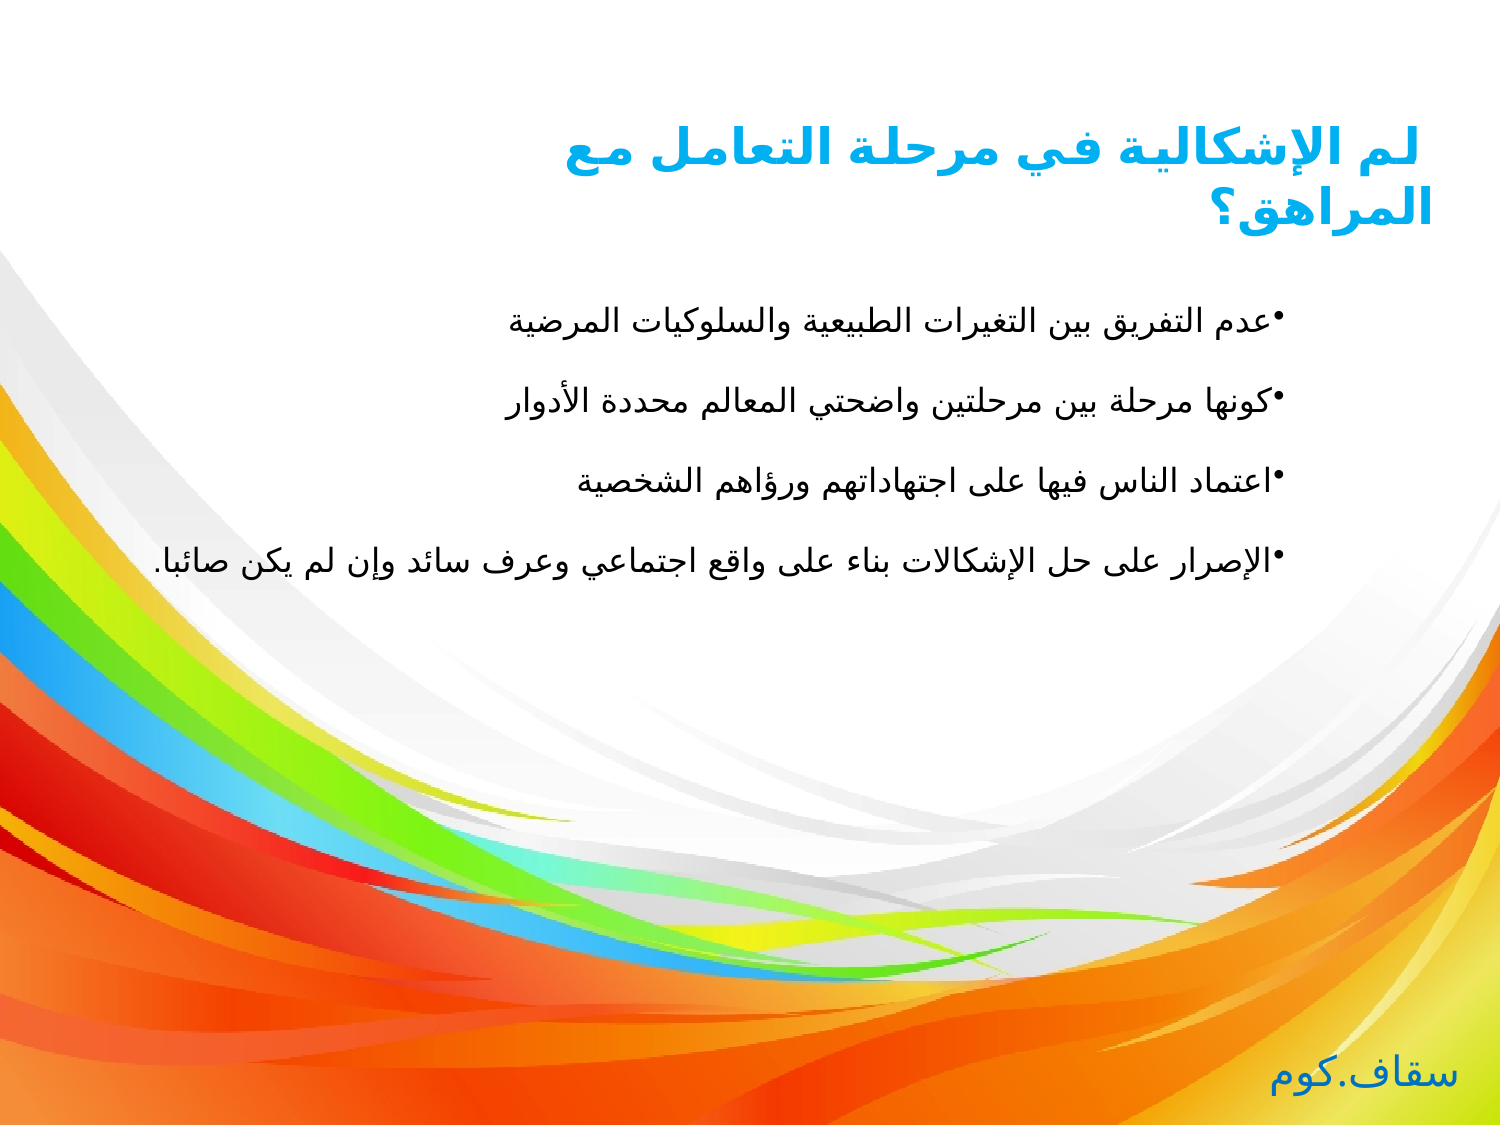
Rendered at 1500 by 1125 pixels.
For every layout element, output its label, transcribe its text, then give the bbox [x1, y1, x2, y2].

text_box لم الإشكالية في مرحلة التعامل مع المراهق؟ [549, 107, 1450, 243]
picture [0, 0, 1500, 1125]
text_box عدم التفريق بين التغيرات الطبيعية والسلوكيات المرضية كونها مرحلة بين مرحلتين واضحتي المعالم محددة الأدوار اعتماد الناس فيها على اجتهاداتهم ورؤاهم الشخصية الإصرار على حل الإشكالات بناء على واقع اجتماعي وعرف سائد وإن لم يكن صائبا. [137, 251, 1300, 587]
